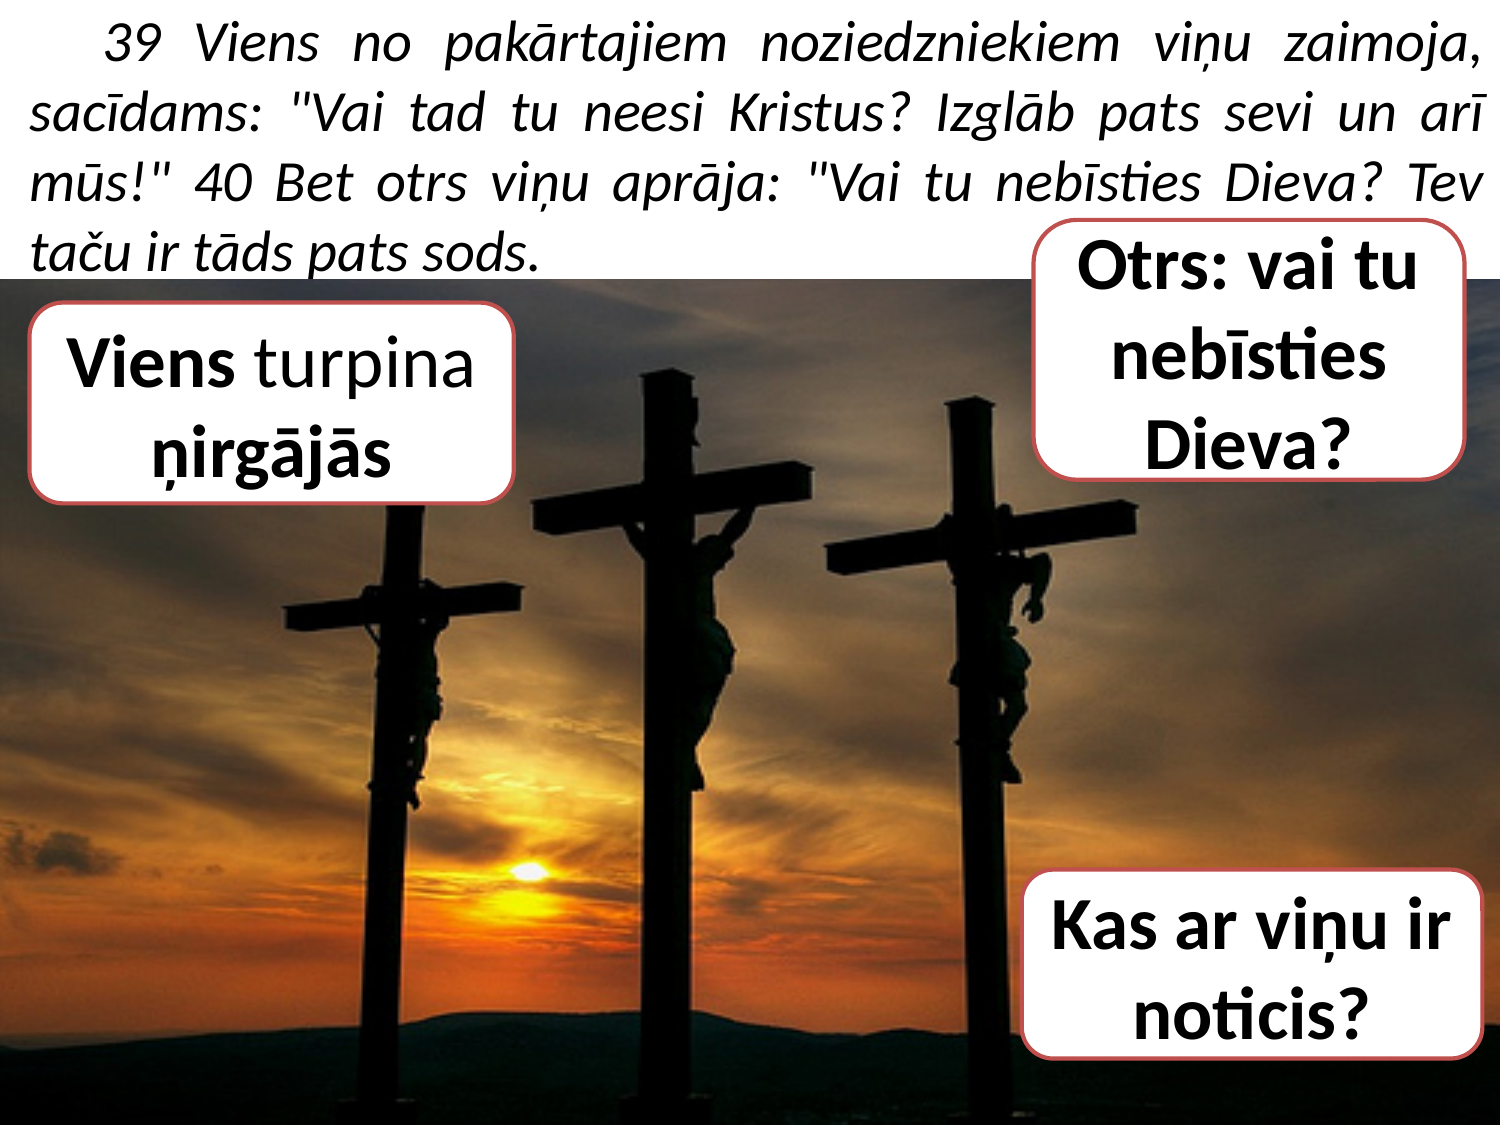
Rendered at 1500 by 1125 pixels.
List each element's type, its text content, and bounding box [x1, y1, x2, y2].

text_box Otrs: vai tu nebīsties Dieva? [1031, 217, 1467, 277]
picture [0, 279, 1500, 1125]
list 39 Viens no pakārtajiem noziedzniekiem viņu zaimoja, sacīdams: "Vai tad tu neesi Kristus? Izglāb pats sevi un arī mūs!" 40 Bet otrs viņu aprāja: "Vai tu nebīsties Dieva? Tev taču ir tāds pats sods. [0, 0, 1500, 194]
